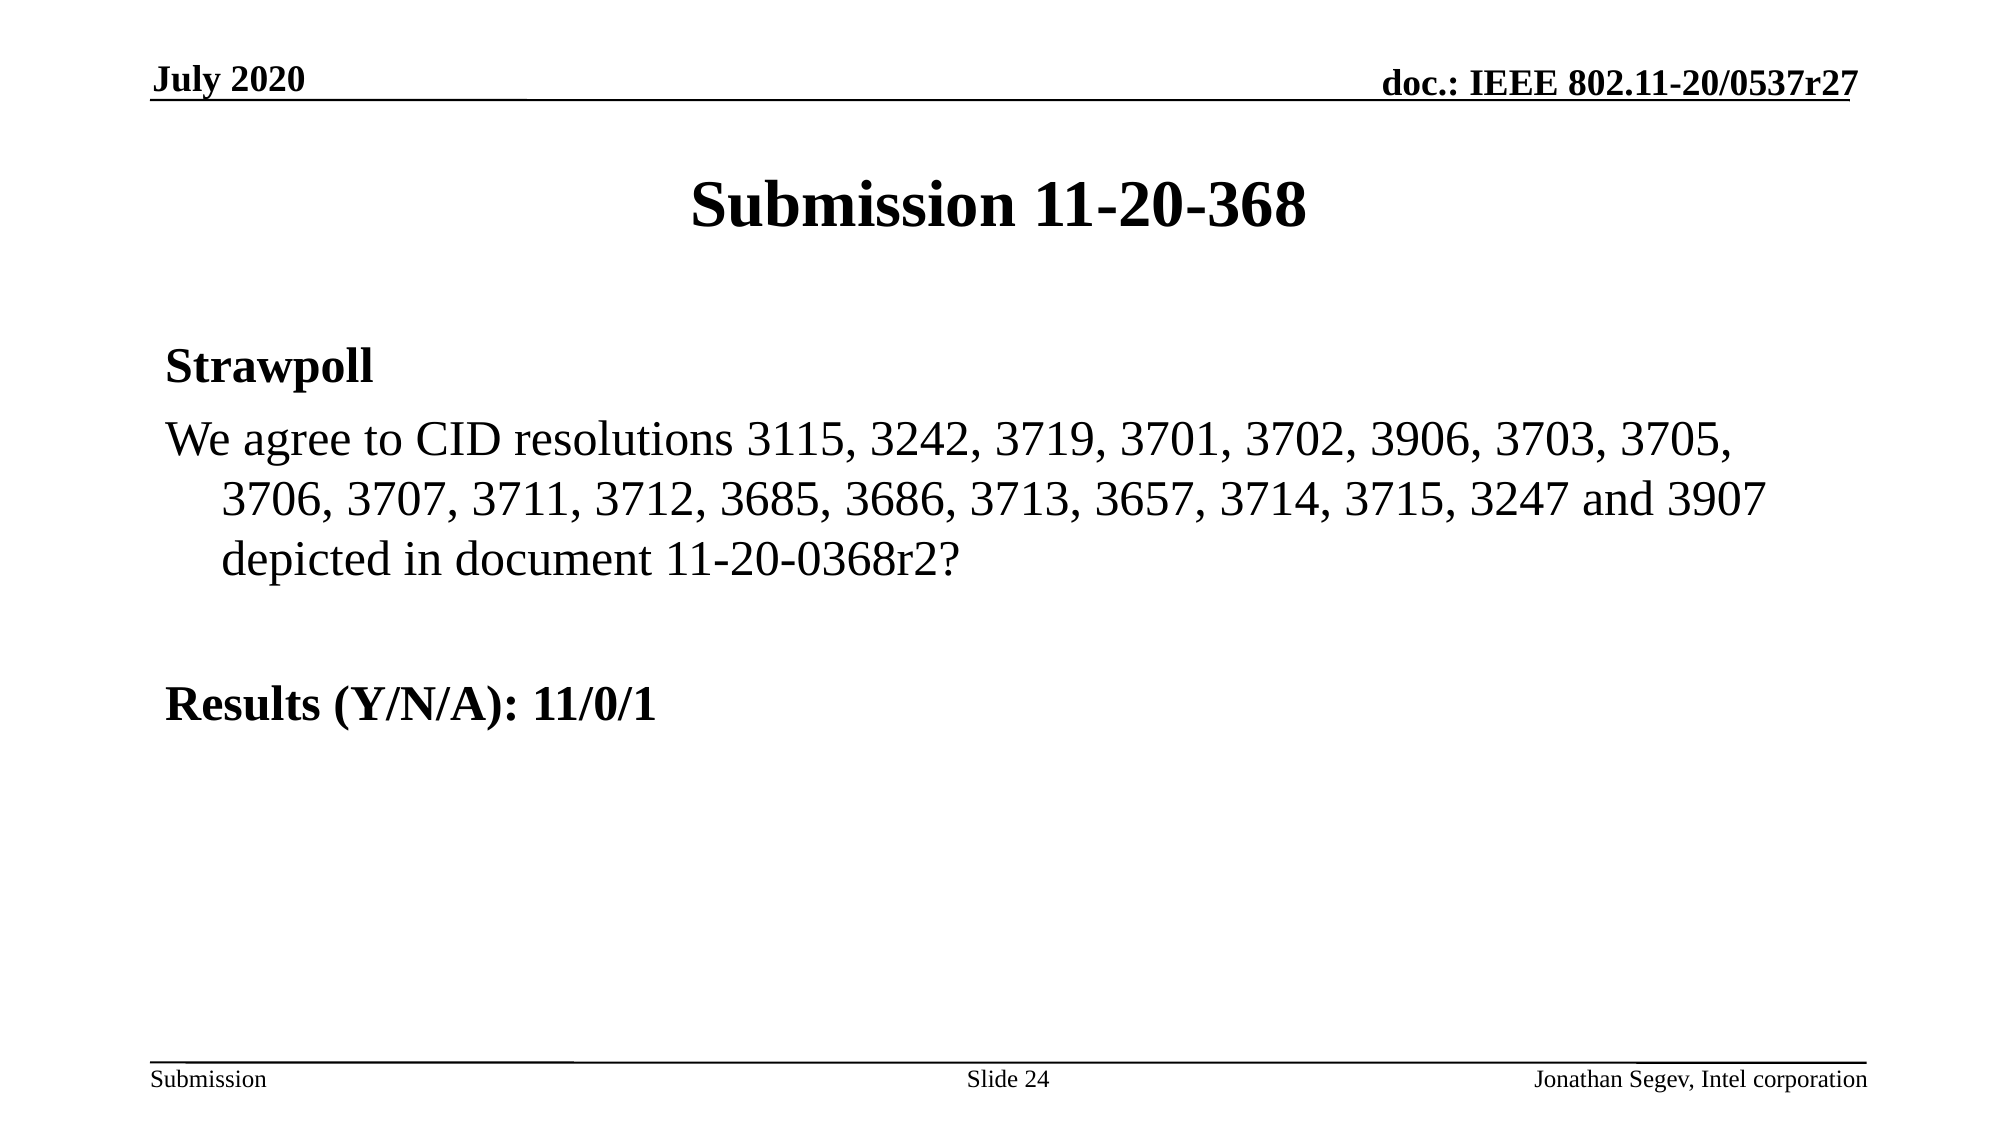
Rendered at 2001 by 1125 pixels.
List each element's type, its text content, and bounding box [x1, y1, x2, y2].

footer Jonathan Segev, Intel corporation [1171, 1061, 1869, 1093]
slide_number Slide 24 [950, 1061, 1067, 1123]
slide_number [152, 54, 563, 100]
list Strawpoll We agree to CID resolutions 3115, 3242, 3719, 3701, 3702, 3906, 3703, 3705, 3706, 3707, 3711, 3712, 3685, 3686, 3713, 3657, 3714, 3715, 3247 and 3907 depicted in document 11-20-0368r2? Results (Y/N/A): 11/0/1 [149, 324, 1850, 1000]
title Submission 11-20-368 [149, 112, 1850, 288]
